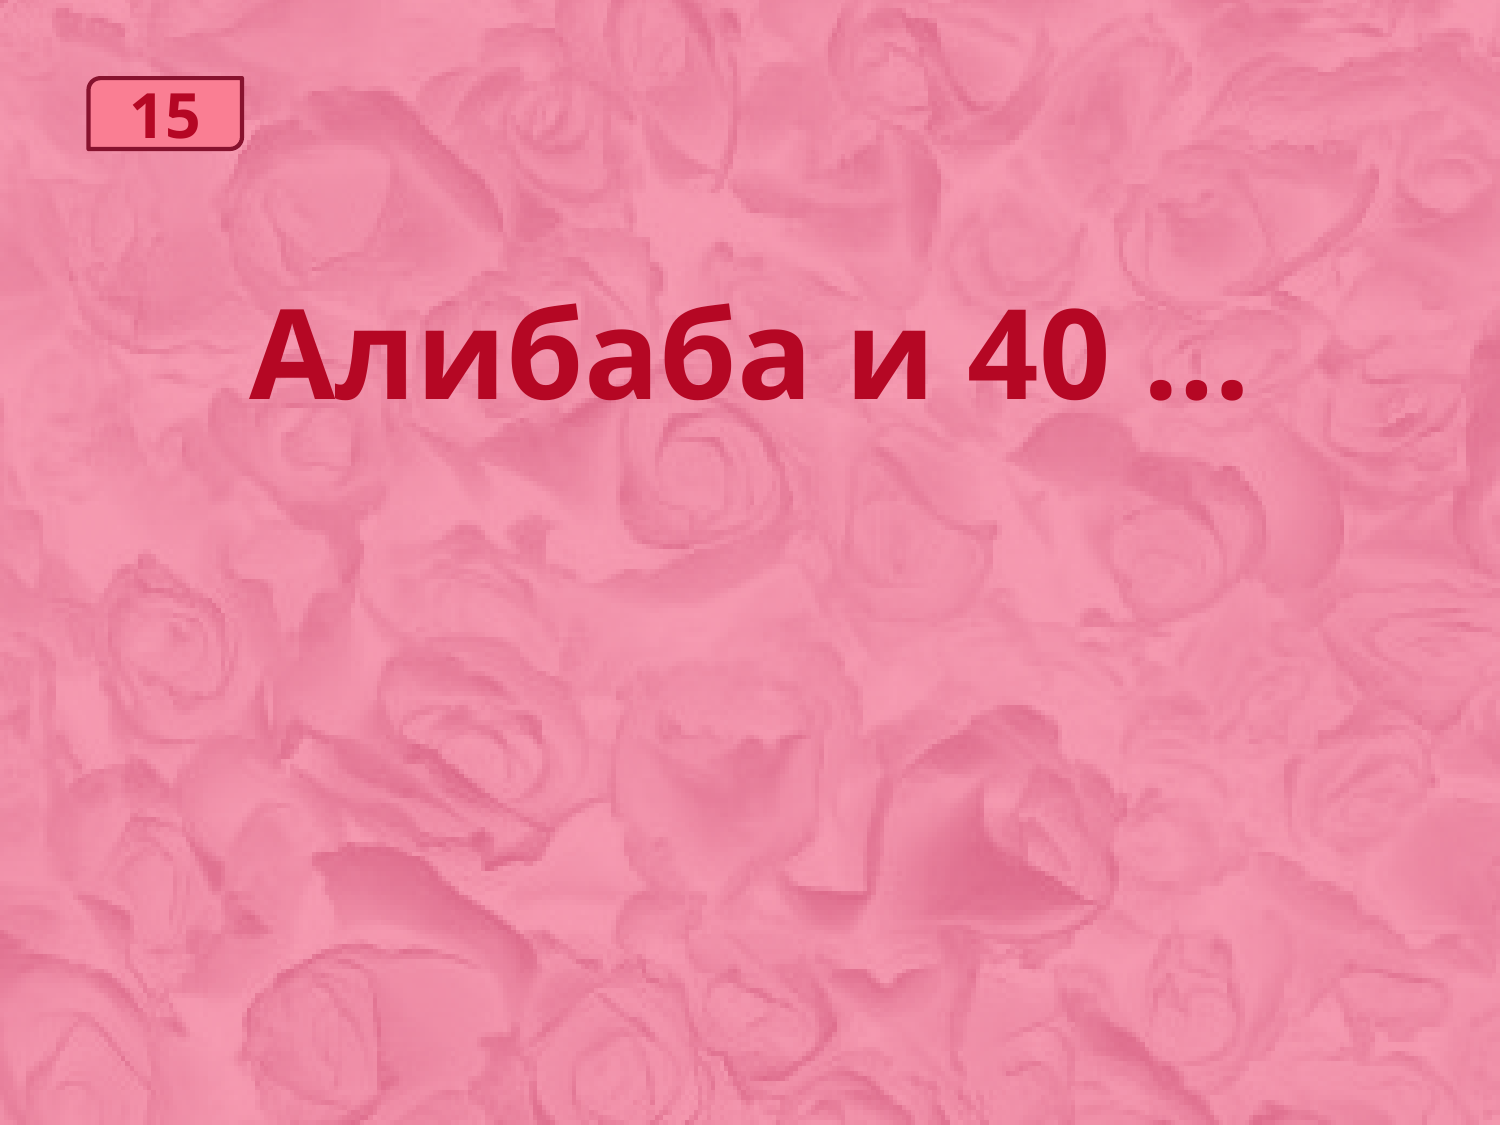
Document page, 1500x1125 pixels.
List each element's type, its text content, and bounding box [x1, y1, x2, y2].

text_box Алибаба и 40 … [123, 267, 1376, 432]
text_box 15 [86, 76, 245, 152]
